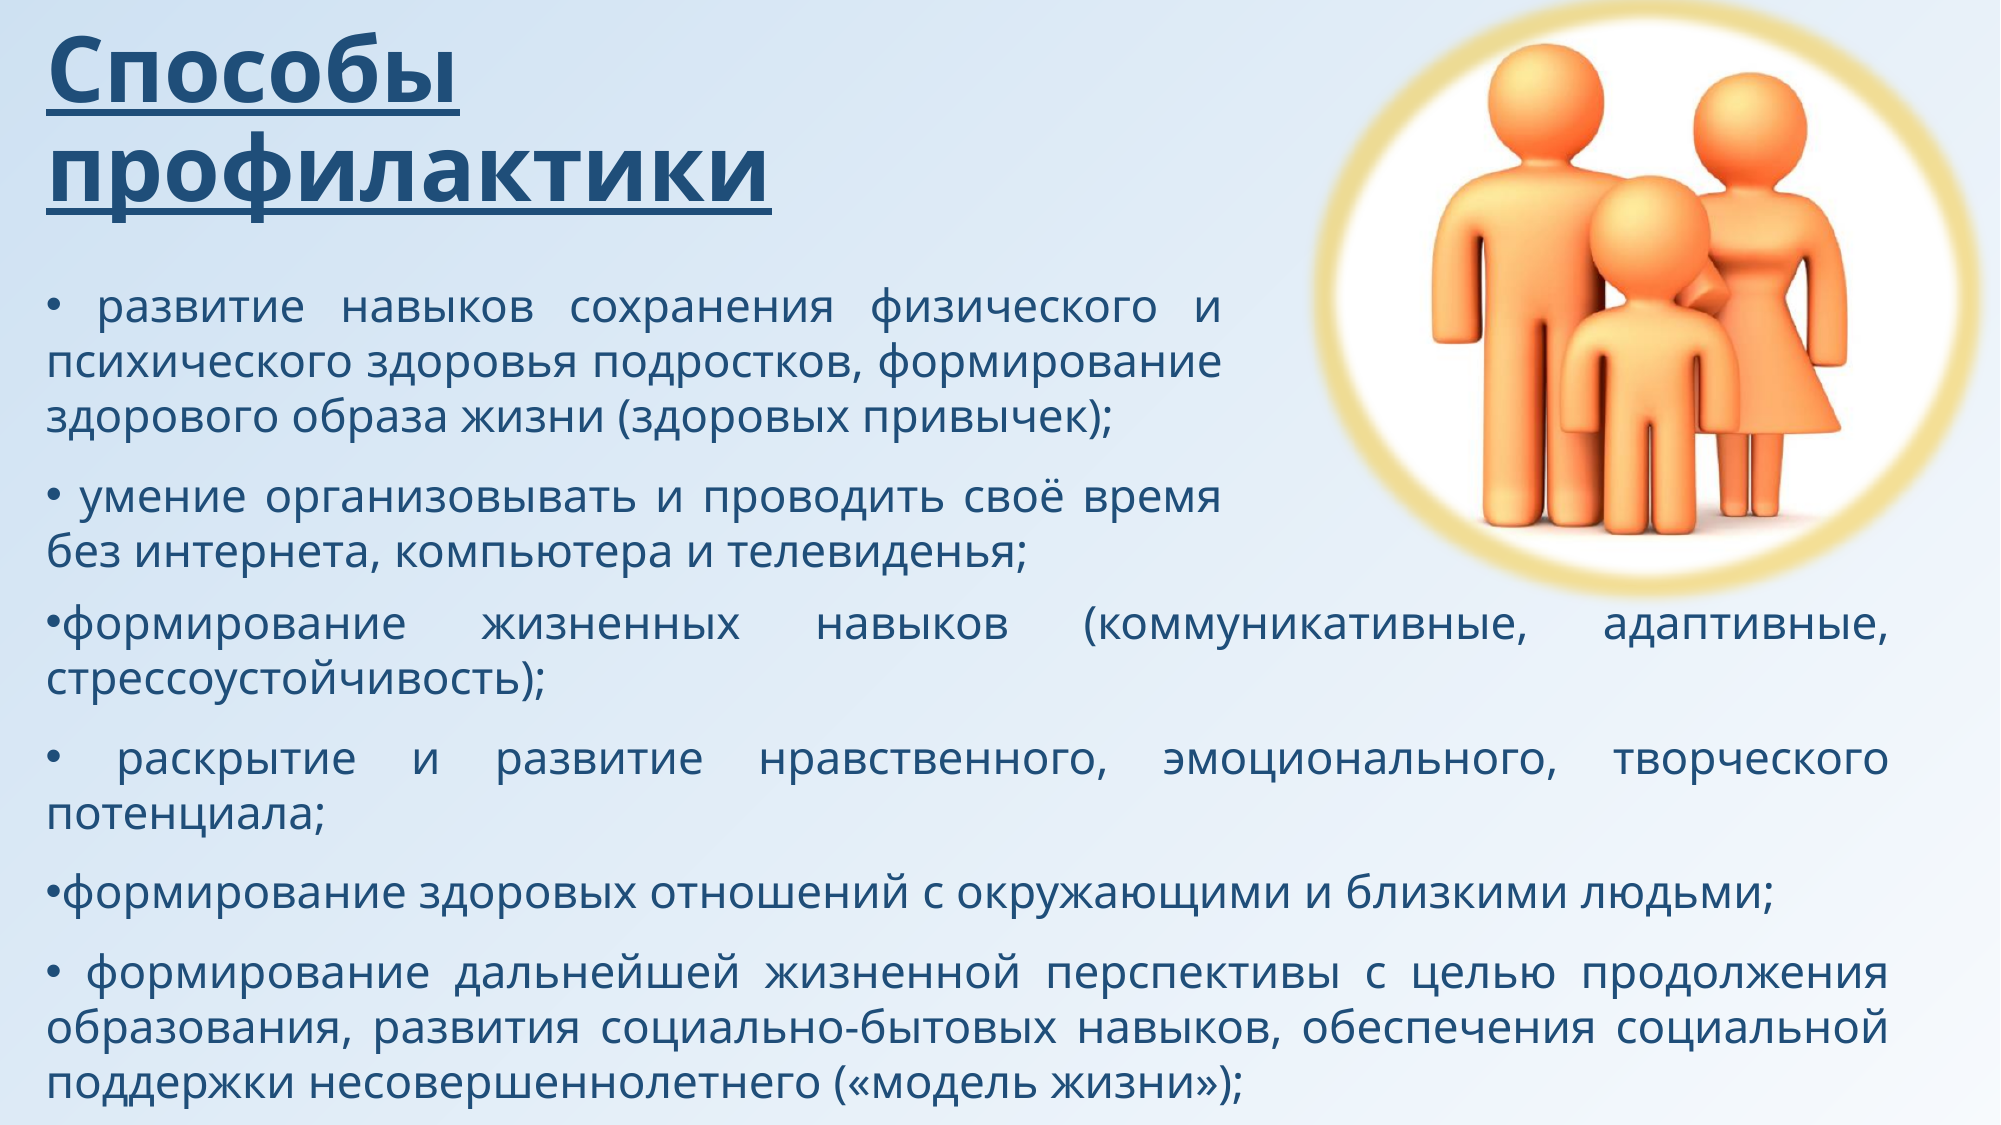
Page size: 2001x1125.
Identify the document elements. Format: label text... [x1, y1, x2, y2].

title Способы профилактики [31, 0, 1129, 270]
text_box развитие навыков сохранения физического и психического здоровья подростков, формирование здорового образа жизни (здоровых привычек); умение организовывать и проводить своё время без интернета, компьютера и телевиденья; [31, 269, 1238, 584]
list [1324, 7, 1969, 586]
text_box формирование жизненных навыков (коммуникативные, адаптивные, стрессоустойчивость); раскрытие и развитие нравственного, эмоционального, творческого потенциала; формирование здоровых отношений с окружающими и близкими людьми; формирование дальнейшей жизненной перспективы с целью продолжения образования, развития социально-бытовых навыков, обеспечения социальной поддержки несовершеннолетнего («модель жизни»); [30, 585, 1906, 1116]
